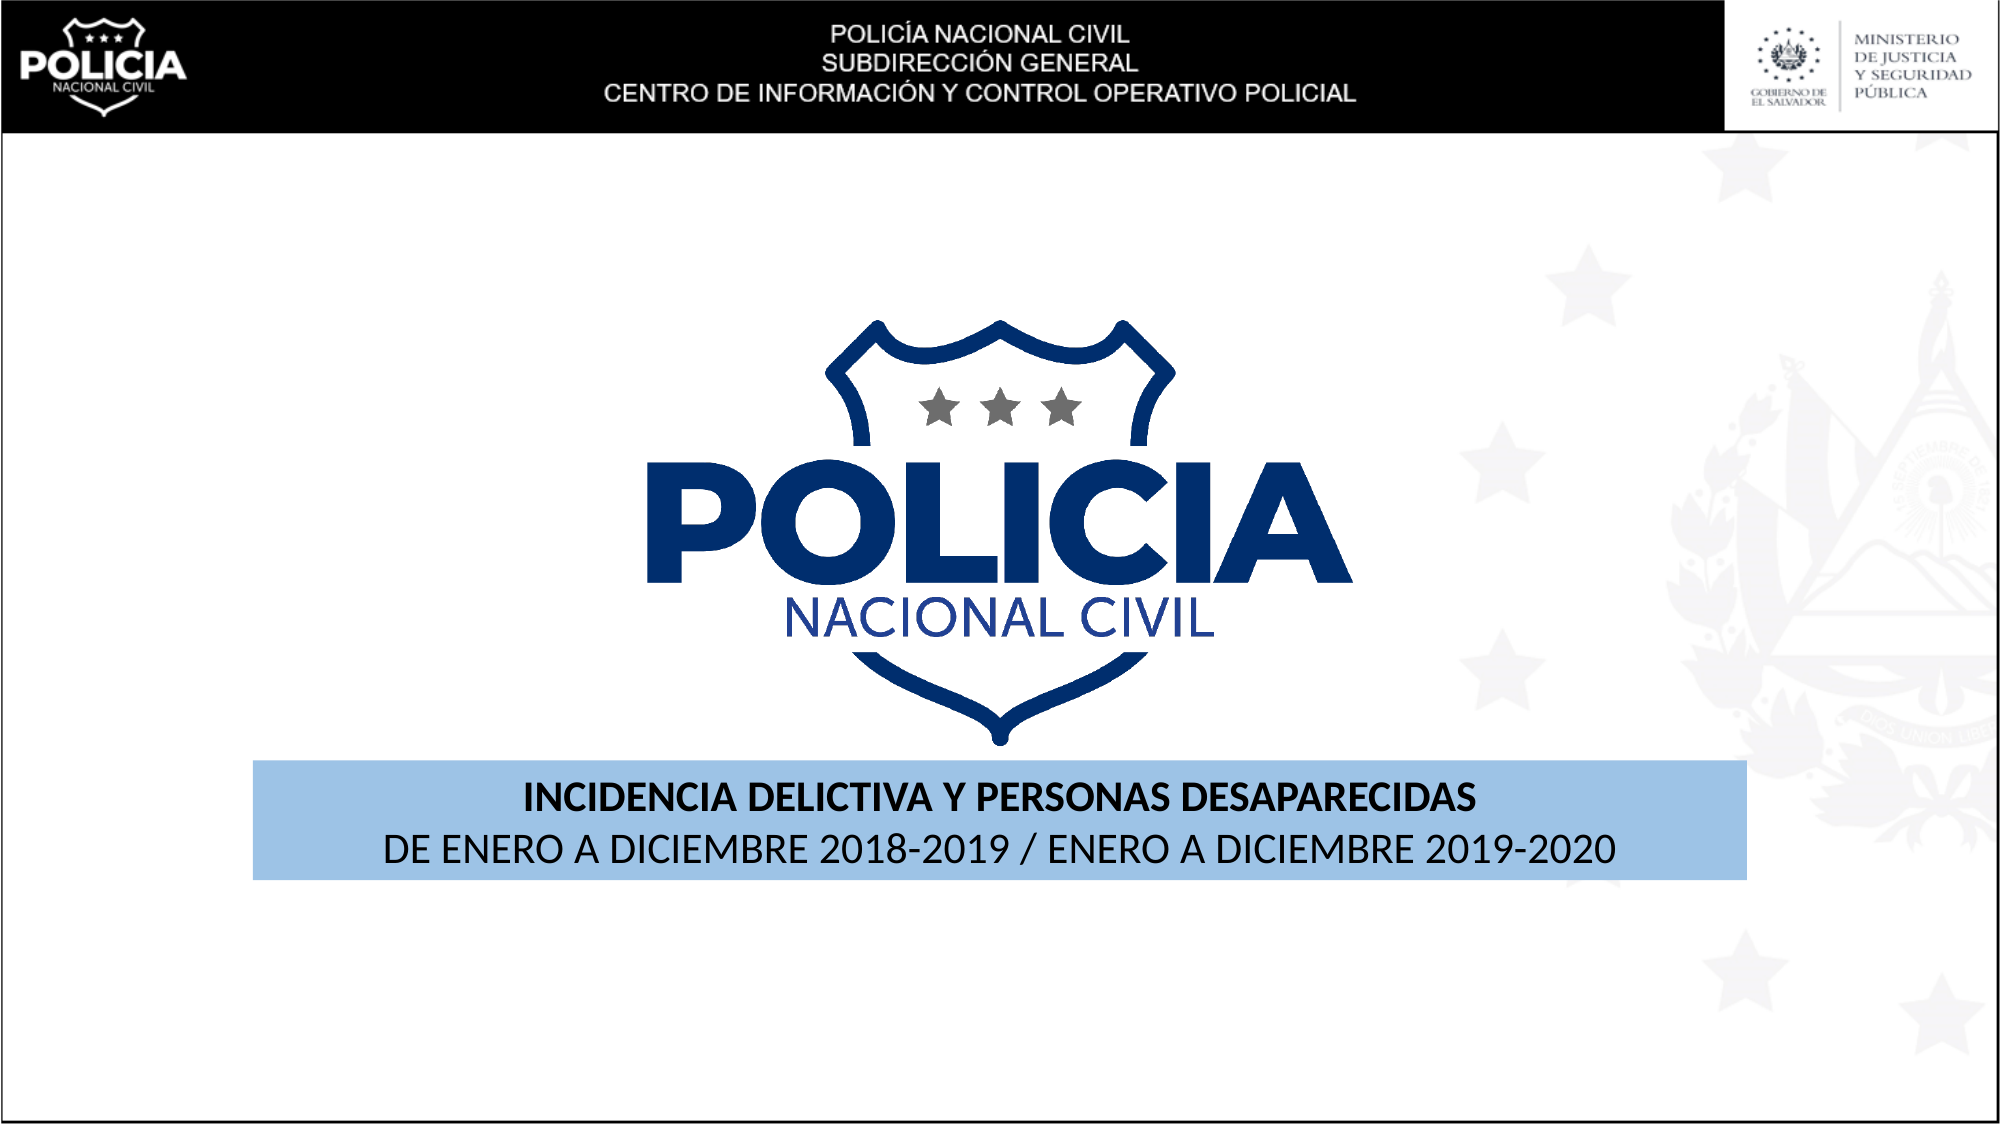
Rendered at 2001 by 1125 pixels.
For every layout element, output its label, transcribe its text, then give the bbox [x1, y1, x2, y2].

text_box INCIDENCIA DELICTIVA Y PERSONAS DESAPARECIDAS DE ENERO A DICIEMBRE 2018-2019 / ENERO A DICIEMBRE 2019-2020 [1383, 760, 1747, 881]
text_box INCIDENCIA DELICTIVA Y PERSONAS DESAPARECIDAS DE ENERO A DICIEMBRE 2018-2019 / ENERO A DICIEMBRE 2019-2020 [252, 760, 616, 881]
picture [0, 0, 2001, 1125]
